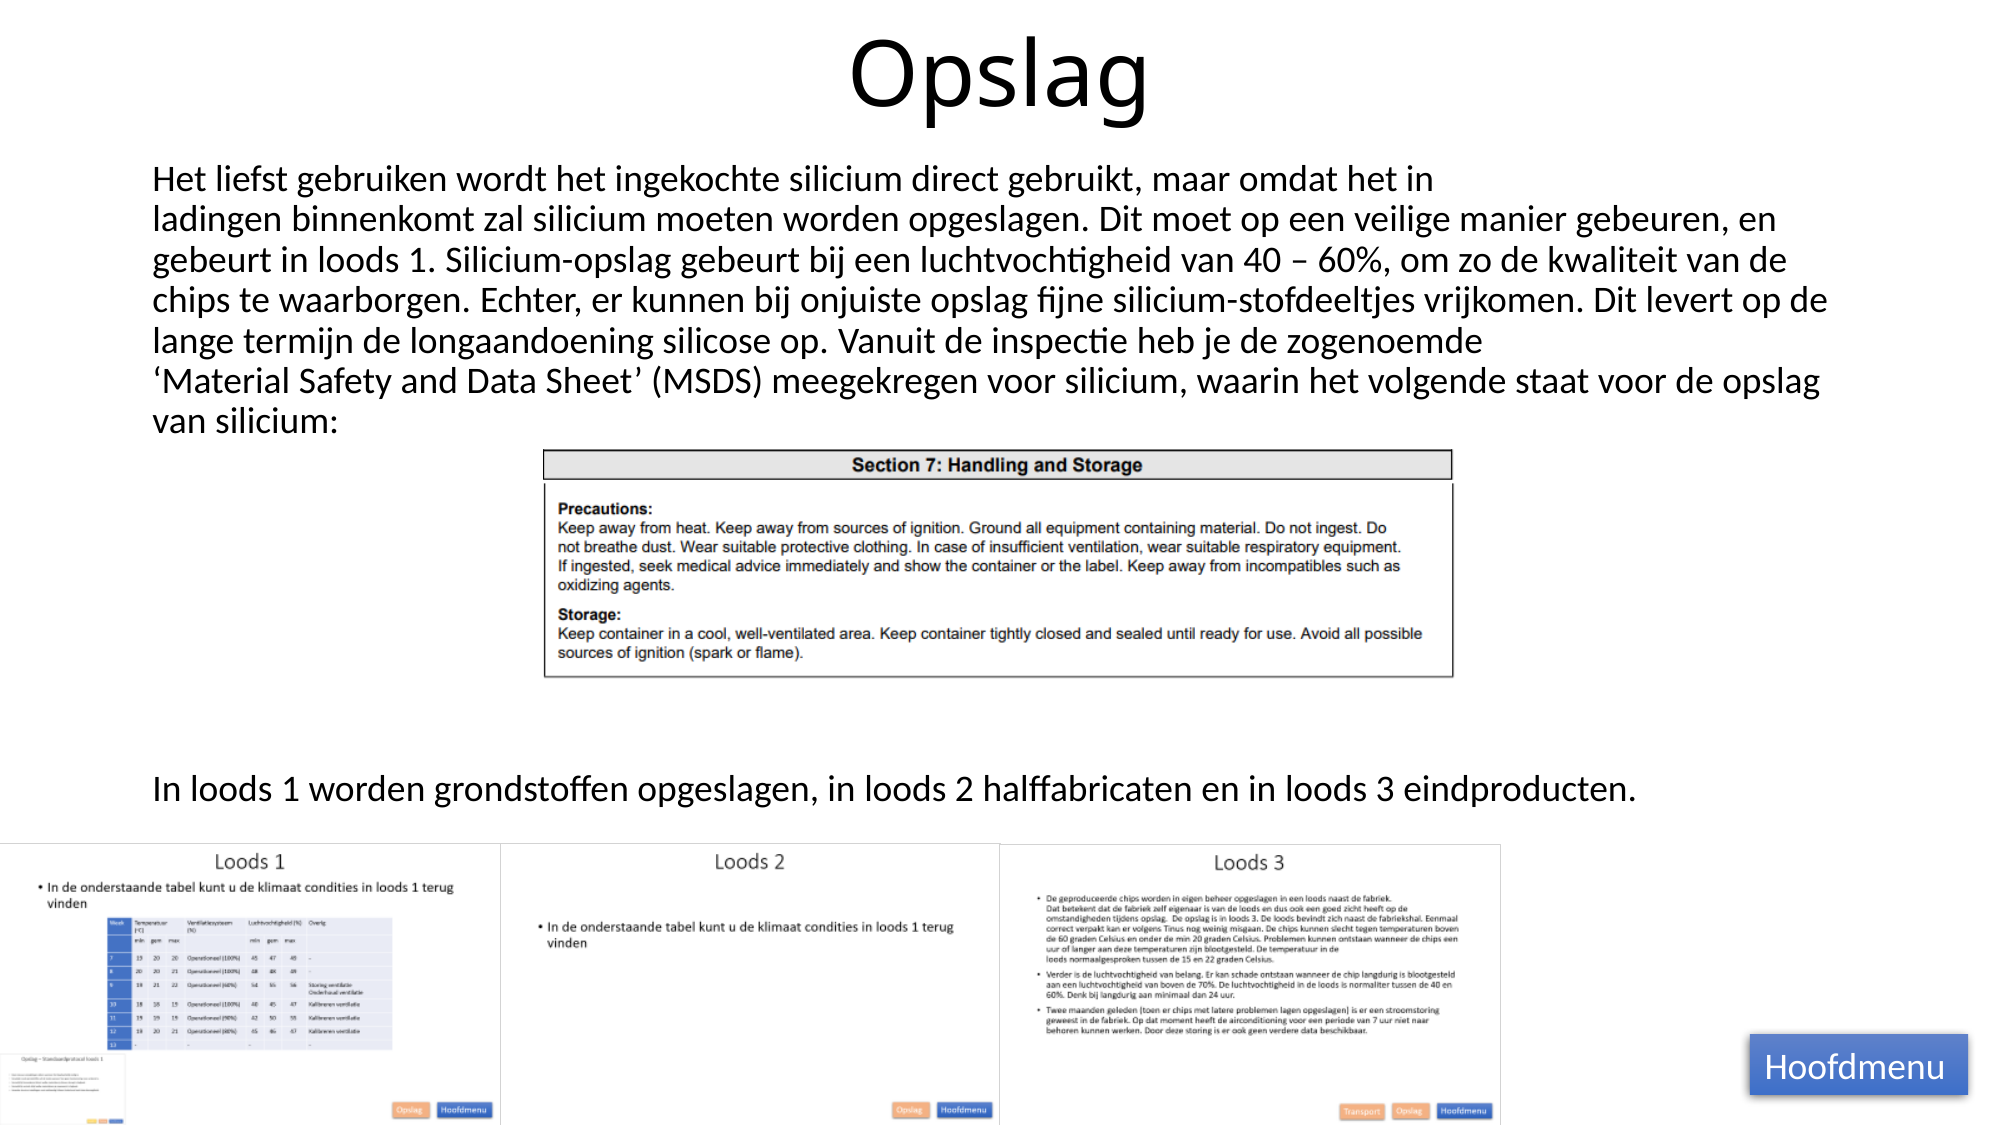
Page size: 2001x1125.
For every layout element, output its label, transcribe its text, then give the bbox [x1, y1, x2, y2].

picture [501, 844, 999, 1125]
text_box Hoofdmenu [1749, 1034, 1969, 1095]
title Opslag [137, 3, 1863, 152]
picture [0, 844, 500, 1125]
picture [1000, 845, 1500, 1125]
picture [542, 449, 1457, 683]
list Het liefst gebruiken wordt het ingekochte silicium direct gebruikt, maar omdat het in ladingen binnenkomt zal silicium moeten worden opgeslagen. Dit moet op een veilige manier gebeuren, en gebeurt in loods 1. Silicium-opslag gebeurt bij een luchtvochtigheid van 40 – 60%, om zo de kwaliteit van de chips te waarborgen. Echter, er kunnen bij onjuiste opslag fijne silicium-stofdeeltjes vrijkomen. Dit levert op de lange termijn de longaandoening silicose op. Vanuit de inspectie heb je de zogenoemde ‘Material Safety and Data Sheet’ (MSDS) meegekregen voor silicium, waarin het volgende staat voor de opslag van silicium: In loods 1 worden grondstoffen opgeslagen, in loods 2 halffabricaten en in loods 3 eindproducten. [137, 152, 1863, 848]
